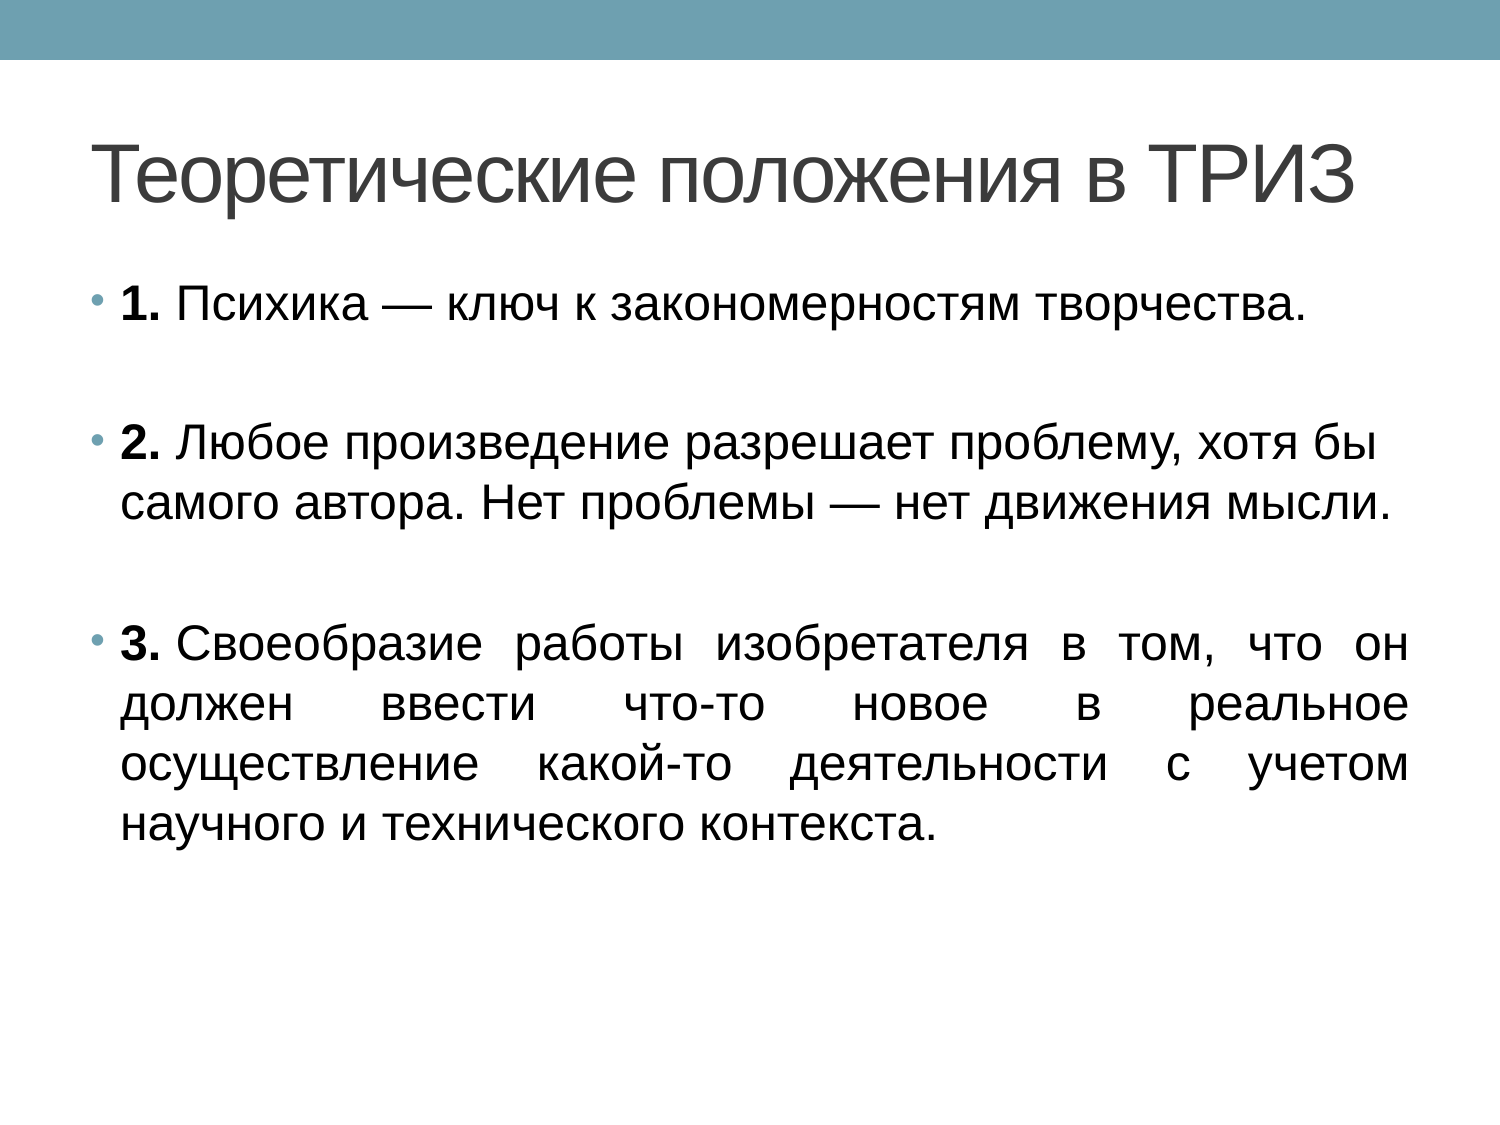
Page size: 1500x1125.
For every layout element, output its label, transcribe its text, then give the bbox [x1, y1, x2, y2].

list 1. Психика — ключ к закономерностям творчества. 2. Любое произведение разрешает проблему, хотя бы самого автора. Нет проблемы — нет движения мысли. 3. Своеобразие работы изобретателя в том, что он должен ввести что-то новое в реальное осуществление какой-то деятельности с учетом научного и технического контекста. [75, 262, 1425, 1063]
title Теоретические положения в ТРИЗ [75, 87, 1425, 250]
